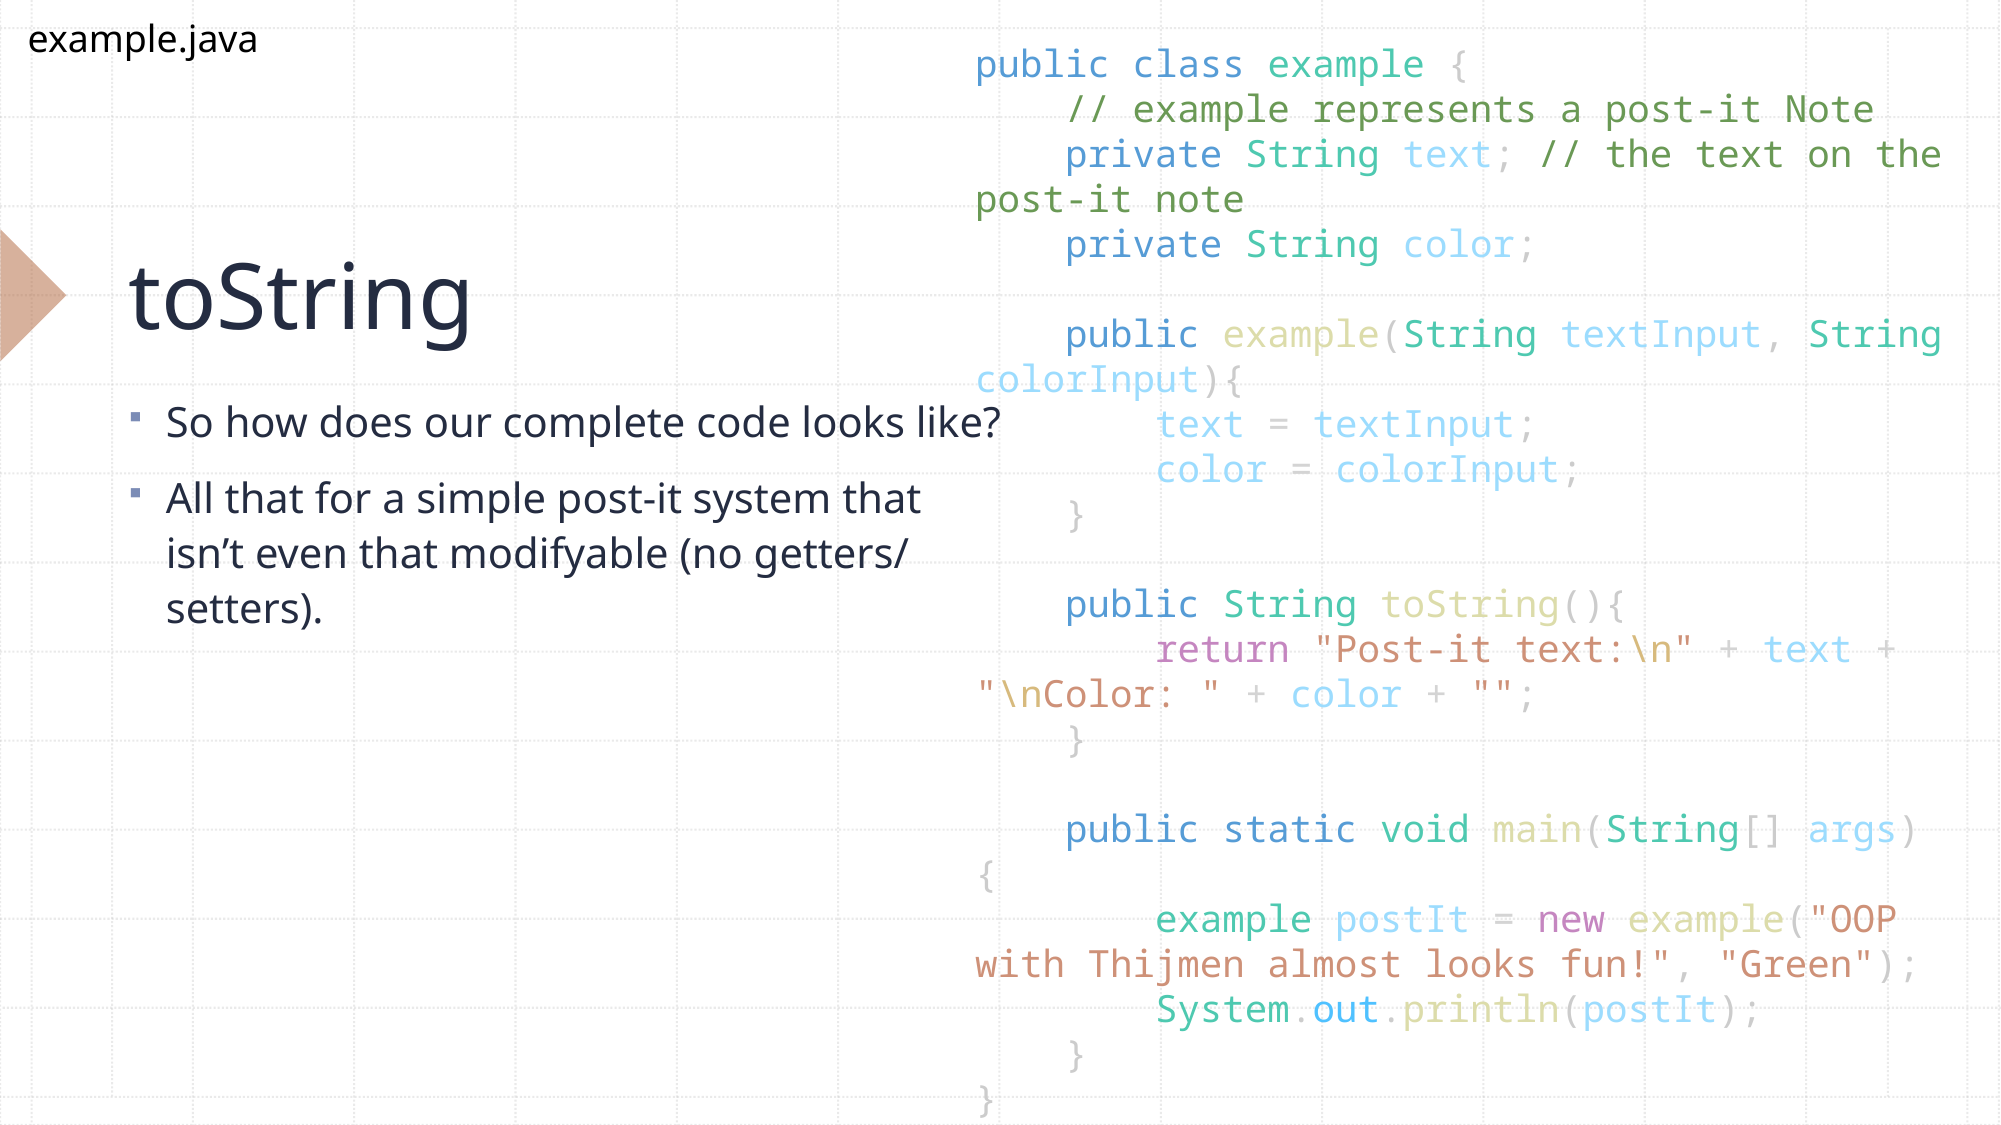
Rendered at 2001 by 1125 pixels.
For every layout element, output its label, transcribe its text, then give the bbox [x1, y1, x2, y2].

title toString [113, 119, 960, 356]
text_box example.java [12, 7, 274, 68]
text_box public class example { // example represents a post-it Note private String text; // the text on the post-it note private String color; public example(String textInput, String colorInput){ text = textInput; color = colorInput; } public String toString(){ return "Post-it text:\n" + text + "\nColor: " + color + ""; } public static void main(String[] args) { example postIt = new example("OOP with Thijmen almost looks fun!", "Green"); System.out.println(postIt); } } [960, 32, 1964, 1125]
list So how does our complete code looks like? All that for a simple post-it system that isn’t even that modifyable (no getters/ setters). [113, 383, 960, 969]
